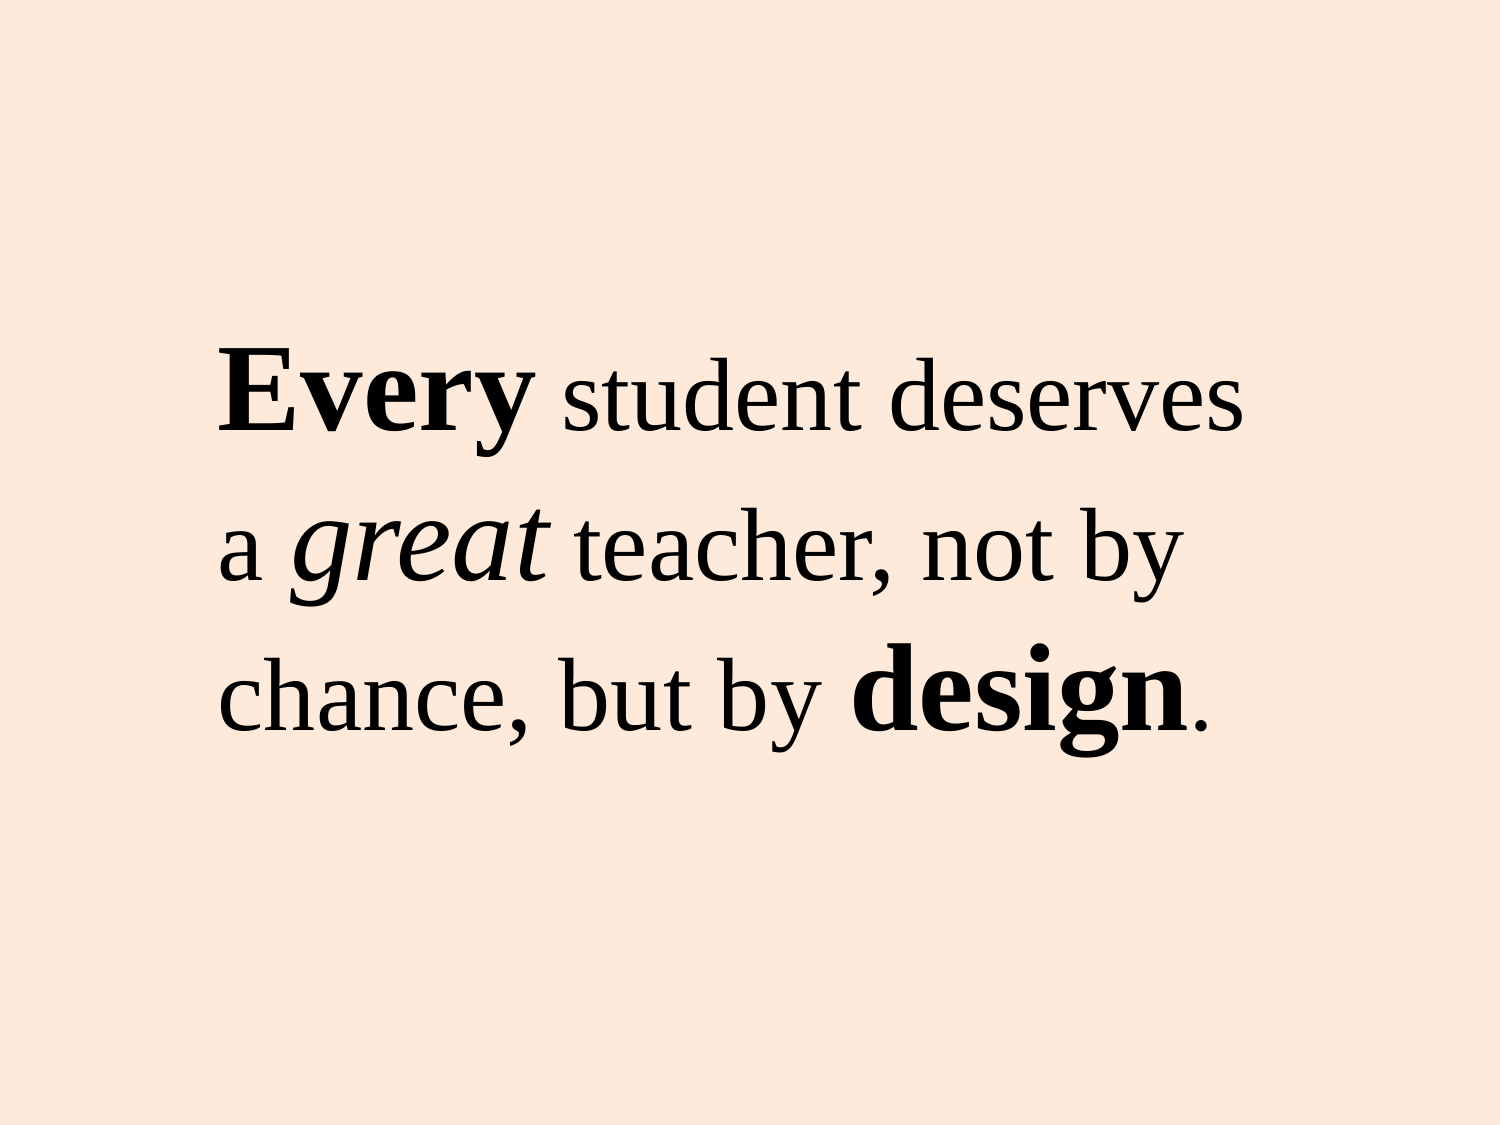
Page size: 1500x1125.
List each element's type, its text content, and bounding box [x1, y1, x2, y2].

text_box Every student deserves a great teacher, not by chance, but by design. [202, 298, 1277, 763]
